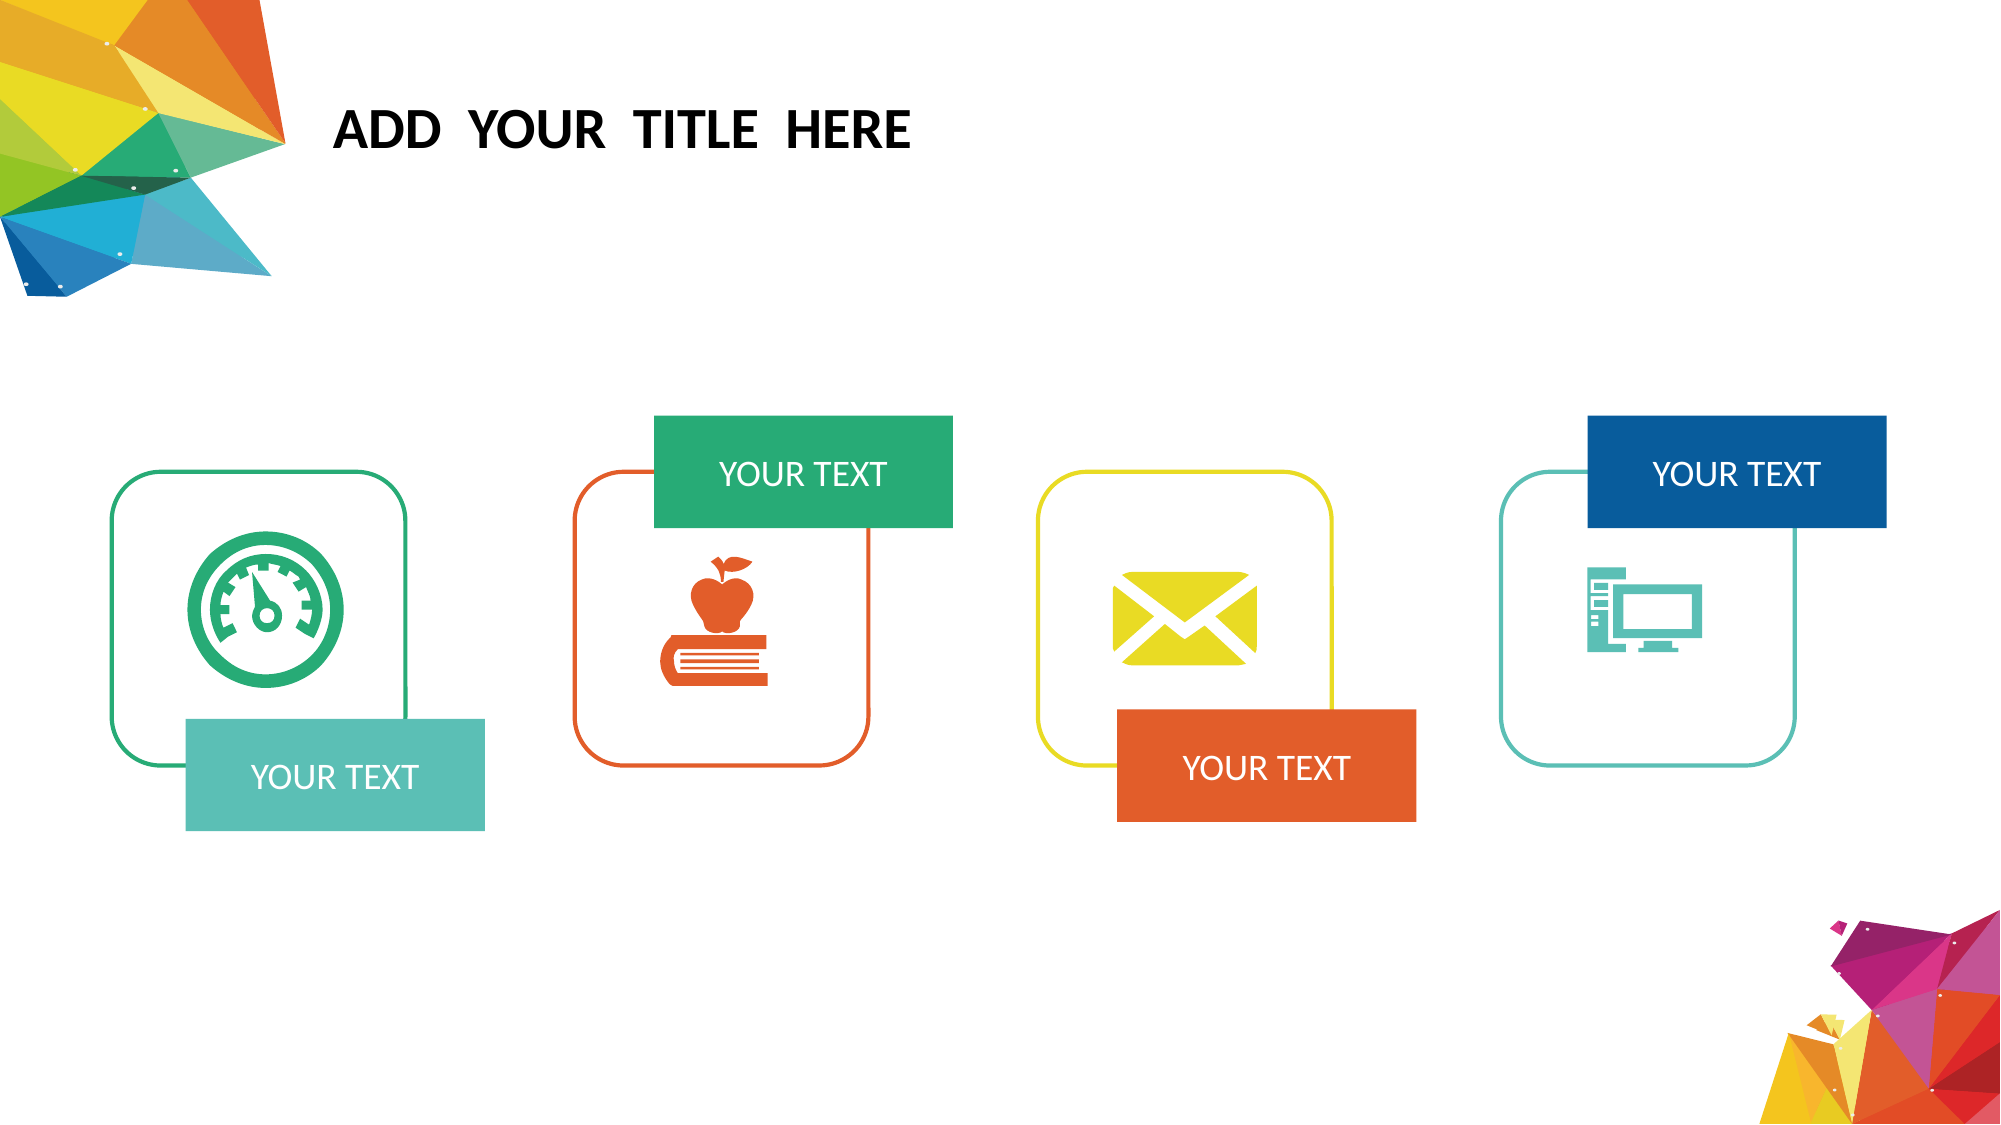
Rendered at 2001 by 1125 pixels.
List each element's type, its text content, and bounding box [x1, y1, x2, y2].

text_box [111, 471, 406, 766]
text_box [1772, 896, 1987, 1125]
text_box YOUR TEXT [1587, 415, 1887, 529]
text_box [0, 5, 292, 292]
text_box [1121, 571, 1250, 623]
text_box ADD YOUR TITLE HERE [297, 83, 1024, 168]
text_box [660, 635, 768, 686]
text_box YOUR TEXT [185, 718, 485, 832]
text_box [1121, 623, 1247, 666]
text_box [1501, 471, 1795, 766]
text_box [1112, 585, 1155, 652]
text_box [1215, 585, 1257, 654]
text_box YOUR TEXT [1117, 709, 1417, 822]
text_box [1037, 471, 1332, 766]
text_box [1613, 584, 1703, 639]
text_box [1638, 640, 1679, 653]
text_box YOUR TEXT [654, 415, 953, 529]
text_box [187, 531, 344, 688]
text_box [690, 556, 754, 634]
text_box [1587, 567, 1626, 653]
text_box [574, 471, 869, 766]
